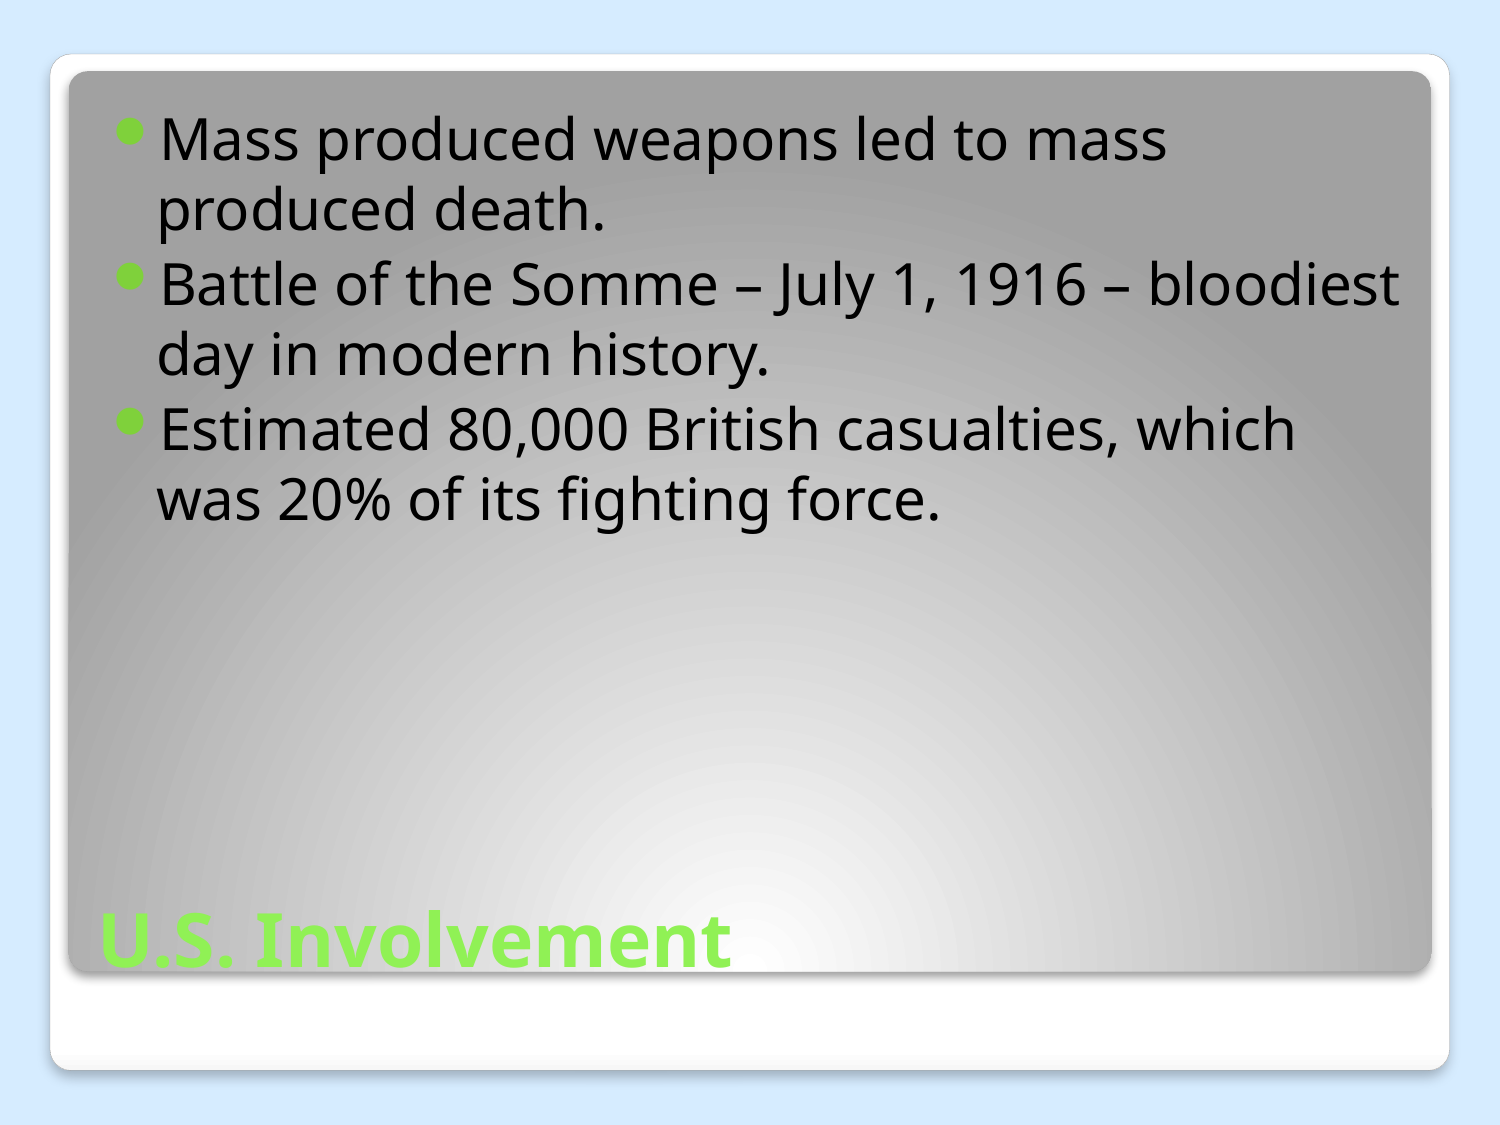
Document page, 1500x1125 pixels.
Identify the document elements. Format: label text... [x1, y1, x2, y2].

title U.S. Involvement [82, 817, 1425, 990]
list Mass produced weapons led to mass produced death. Battle of the Somme – July 1, 1916 – bloodiest day in modern history. Estimated 80,000 British casualties, which was 20% of its fighting force. [82, 86, 1425, 774]
